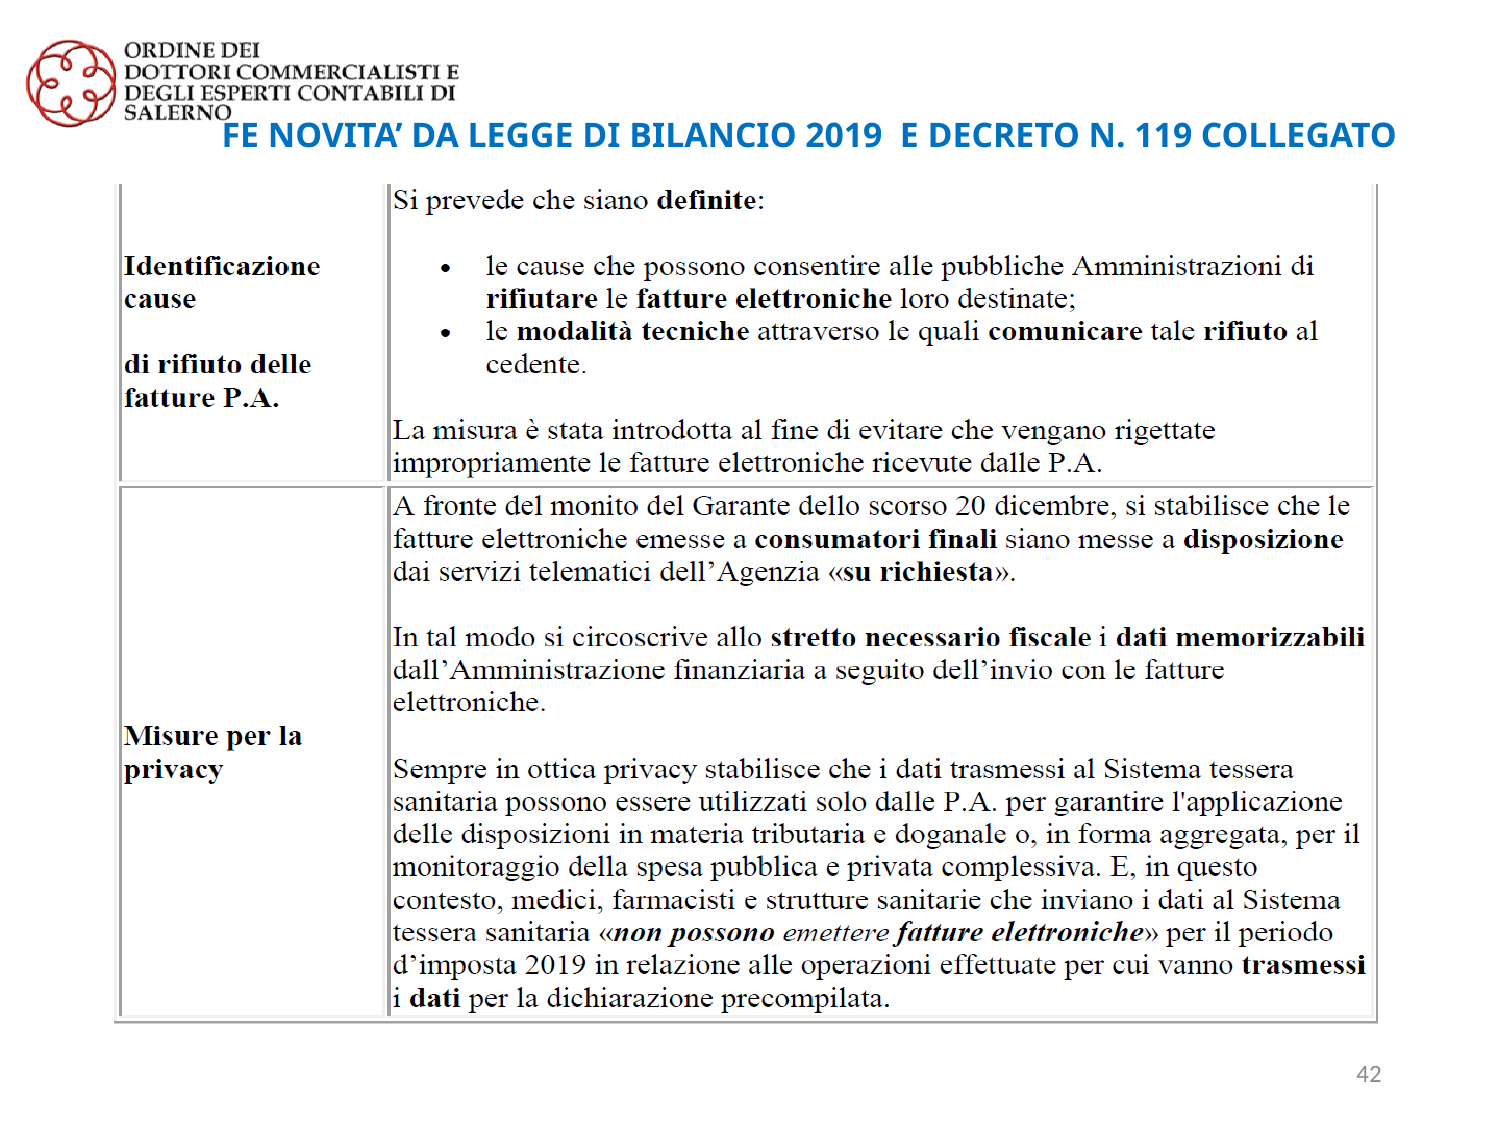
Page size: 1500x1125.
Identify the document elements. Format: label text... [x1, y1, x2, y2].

picture [17, 32, 467, 129]
picture [114, 184, 1386, 1024]
title FE NOVITA’ DA LEGGE DI BILANCIO 2019 E DECRETO N. 119 COLLEGATO [206, 110, 1425, 171]
slide_number 42 [1059, 1042, 1397, 1103]
